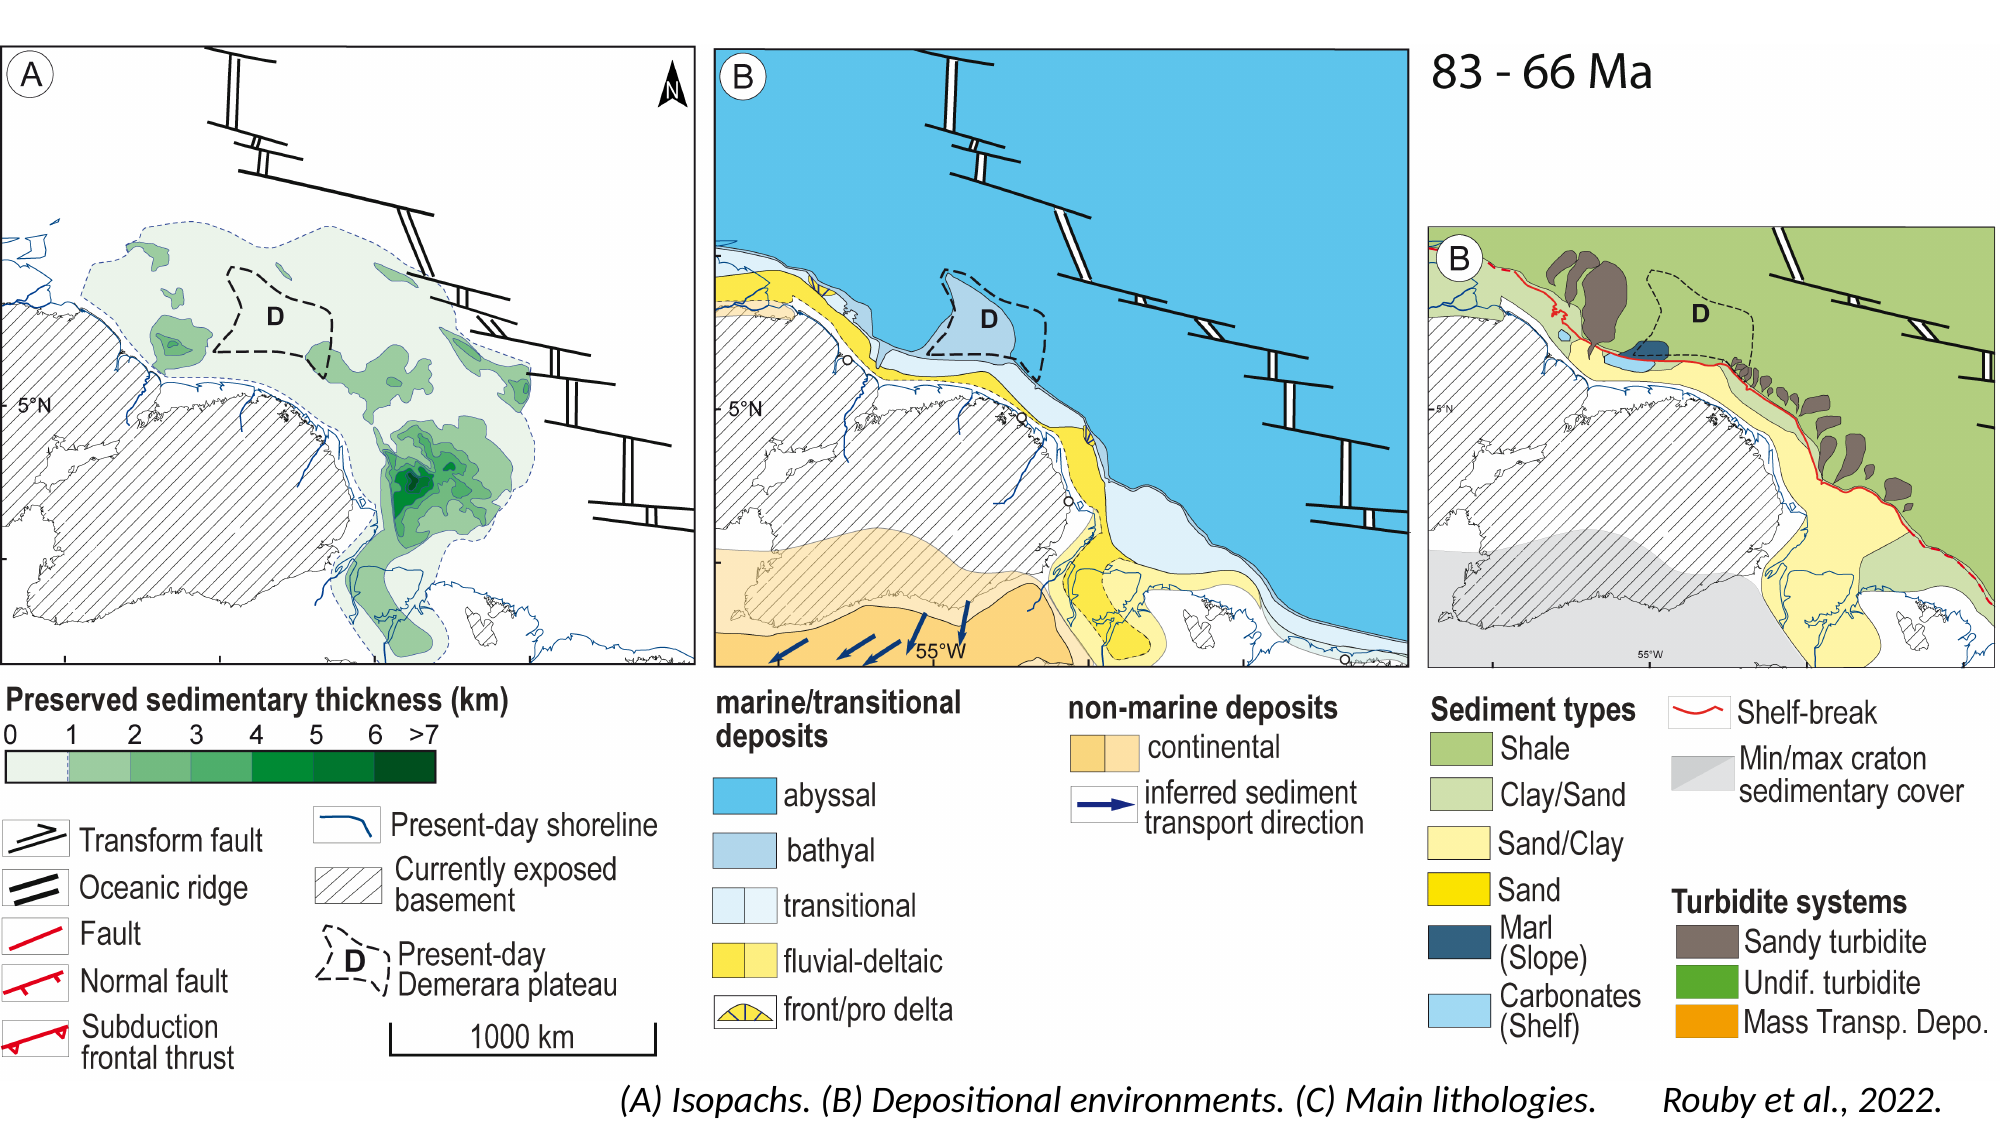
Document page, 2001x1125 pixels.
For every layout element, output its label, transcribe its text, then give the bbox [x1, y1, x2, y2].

text_box (A) Isopachs. (B) Depositional environments. (C) Main lithologies. [603, 1081, 1396, 1125]
text_box Rouby et al., 2022. [1396, 1081, 1959, 1125]
picture [0, 44, 2000, 1081]
